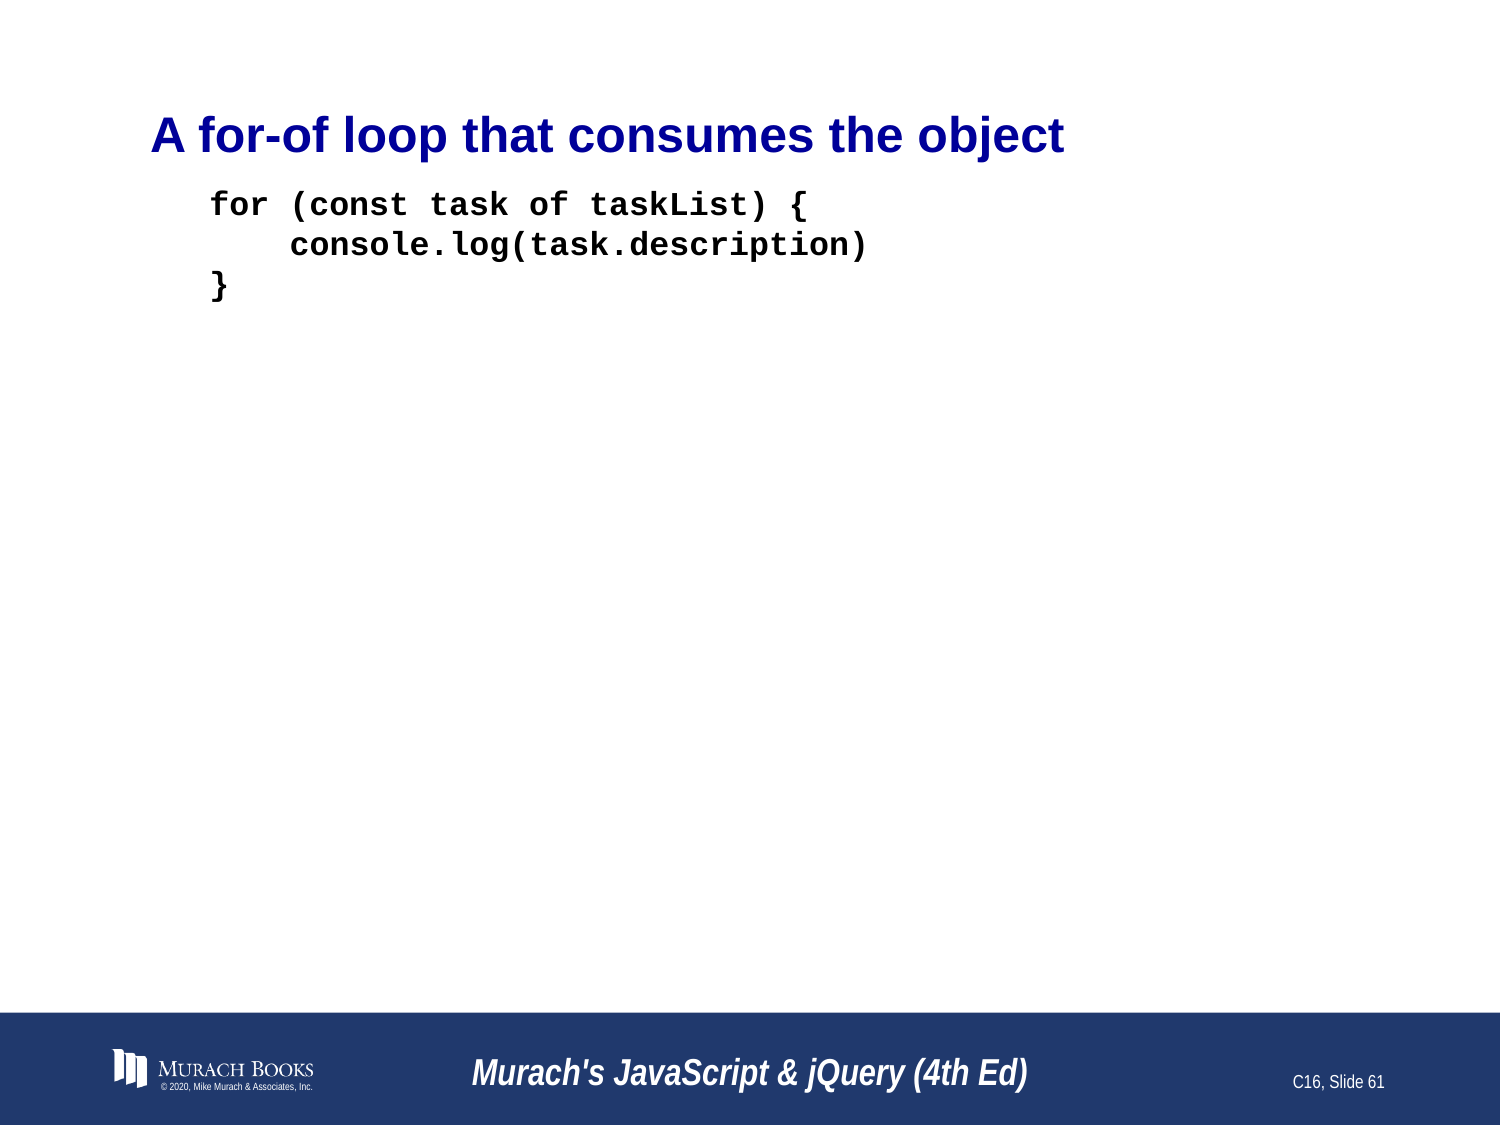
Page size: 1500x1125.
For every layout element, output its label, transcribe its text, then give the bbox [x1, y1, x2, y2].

list for (const task of taskList) { console.log(task.description) } [137, 174, 1350, 975]
slide_number C16, Slide 61 [1087, 1025, 1400, 1100]
title A for-of loop that consumes the object [150, 102, 1350, 164]
footer © 2020, Mike Murach & Associates, Inc. [12, 1025, 463, 1100]
slide_number Murach's JavaScript & jQuery (4th Ed) [463, 1025, 1050, 1100]
